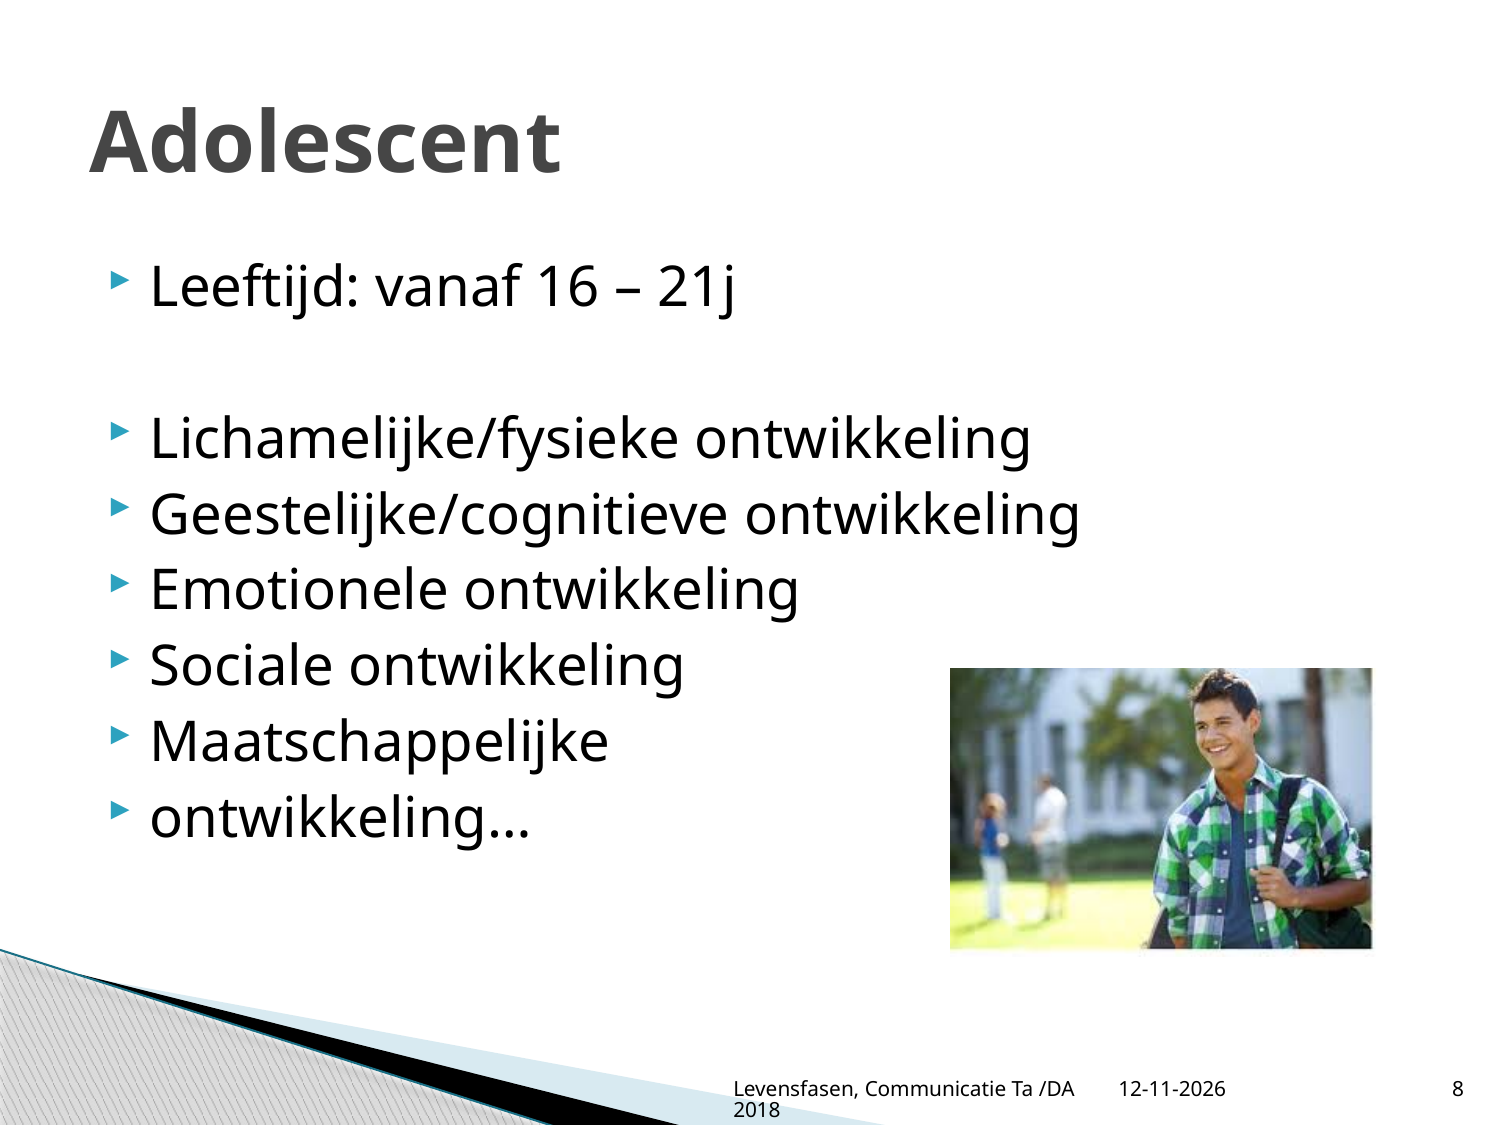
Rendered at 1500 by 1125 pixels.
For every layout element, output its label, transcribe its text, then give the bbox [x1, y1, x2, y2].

footer Levensfasen, Communicatie Ta /DA 2018 [718, 1051, 1105, 1112]
title Adolescent [75, 45, 1425, 233]
slide_number 8 [1418, 1051, 1479, 1112]
picture [950, 668, 1380, 957]
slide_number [1105, 1051, 1418, 1112]
list Leeftijd: vanaf 16 – 21j Lichamelijke/fysieke ontwikkeling Geestelijke/cognitieve ontwikkeling Emotionele ontwikkeling Sociale ontwikkeling Maatschappelijke ontwikkeling… [75, 243, 1425, 986]
